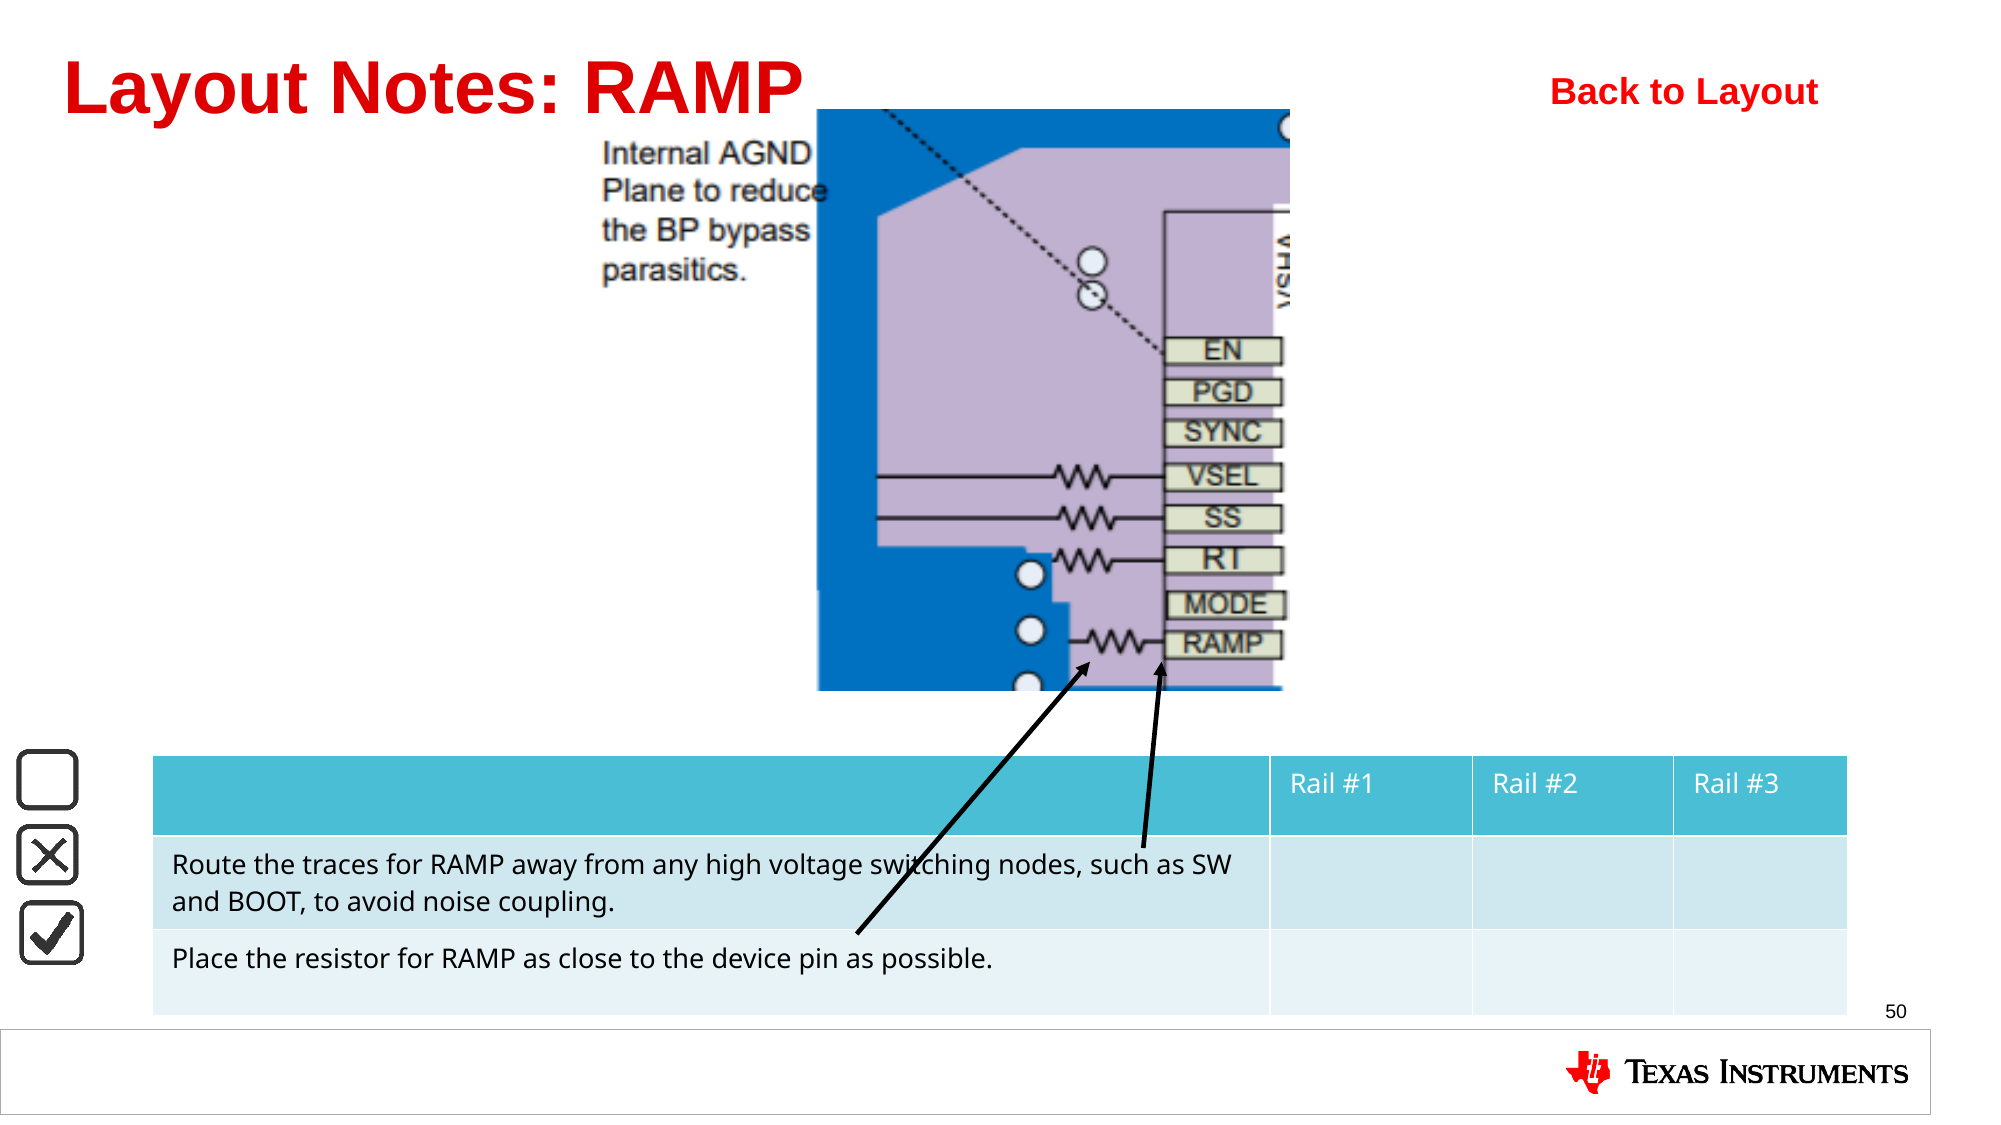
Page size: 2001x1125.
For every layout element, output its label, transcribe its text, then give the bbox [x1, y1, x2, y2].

table_cell Route the traces for RAMP away from any high voltage switching nodes, such as SW and BOOT, to avoid noise coupling. [1096, 837, 1269, 929]
table_cell Route the traces for RAMP away from any high voltage switching nodes, such as SW and BOOT, to avoid noise coupling. [153, 837, 851, 929]
slide_number 50 [1452, 992, 1920, 1027]
table_header Rail #2 [1473, 756, 1673, 835]
picture [531, 109, 1290, 692]
table_cell [1271, 837, 1472, 929]
table_cell [1271, 930, 1472, 1015]
table_cell [1473, 837, 1673, 929]
table_cell [1674, 930, 1847, 1015]
table_header [1166, 756, 1269, 835]
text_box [856, 661, 1091, 935]
picture [1566, 1051, 1908, 1094]
text_box Back to Layout [1535, 59, 1834, 120]
table_cell [1473, 930, 1673, 1015]
table_header Rail #1 [1271, 756, 1472, 835]
picture [15, 822, 82, 888]
table_header Rail #3 [1674, 756, 1847, 835]
table_header [1096, 756, 1137, 835]
picture [15, 746, 82, 812]
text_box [1142, 661, 1162, 849]
title Layout Notes: RAMP [50, 23, 1901, 157]
table_cell Place the resistor for RAMP as close to the device pin as possible. [153, 930, 1269, 1015]
table_cell [1674, 837, 1847, 929]
picture [11, 895, 95, 973]
table_header [153, 756, 851, 835]
